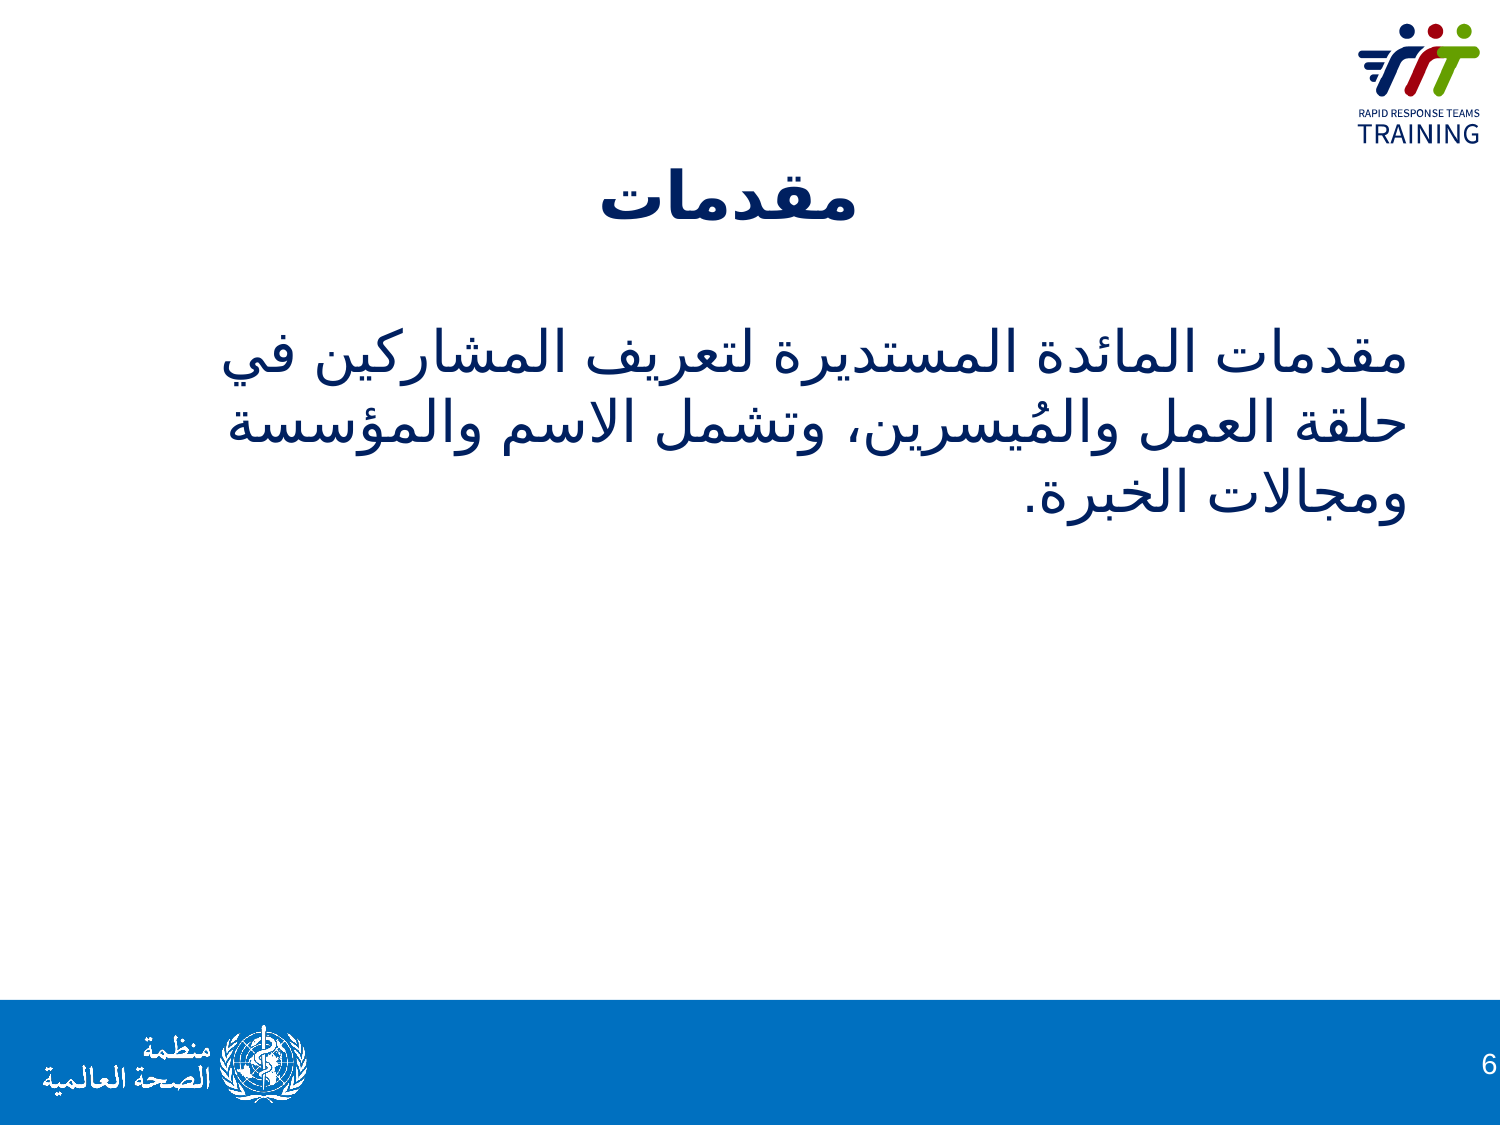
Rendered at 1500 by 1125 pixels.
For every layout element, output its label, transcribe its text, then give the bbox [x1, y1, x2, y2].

title مقدمات [75, 45, 1425, 233]
picture [43, 1025, 307, 1103]
text_box مقدمات المائدة المستديرة لتعريف المشاركين في حلقة العمل والمُيسرين، وتشمل الاسم والمؤسسة ومجالات الخبرة. [74, 306, 1425, 913]
picture [1357, 23, 1480, 144]
